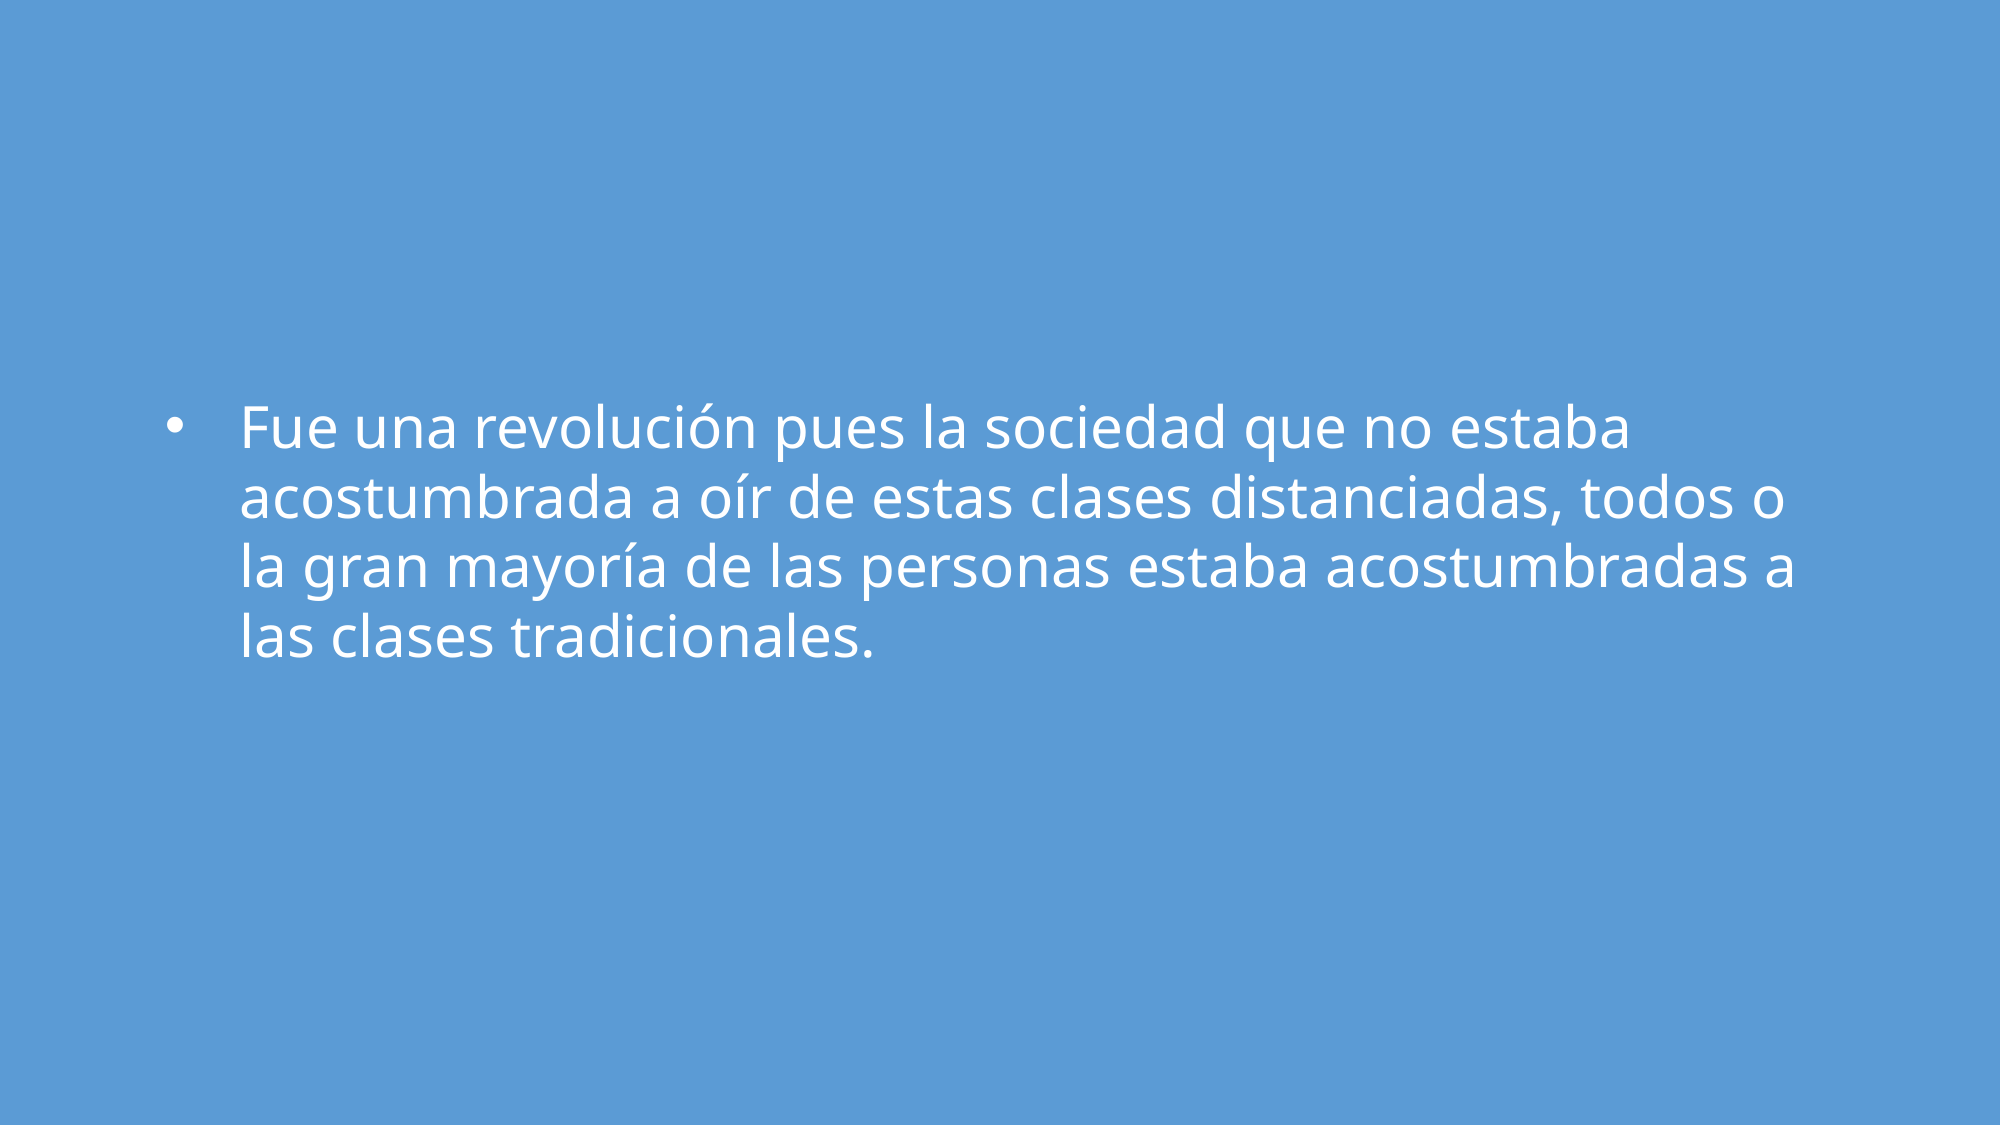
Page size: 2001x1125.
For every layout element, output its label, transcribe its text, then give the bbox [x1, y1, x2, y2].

text_box Fue una revolución pues la sociedad que no estaba acostumbrada a oír de estas clases distanciadas, todos o la gran mayoría de las personas estaba acostumbradas a las clases tradicionales. [150, 382, 1832, 677]
